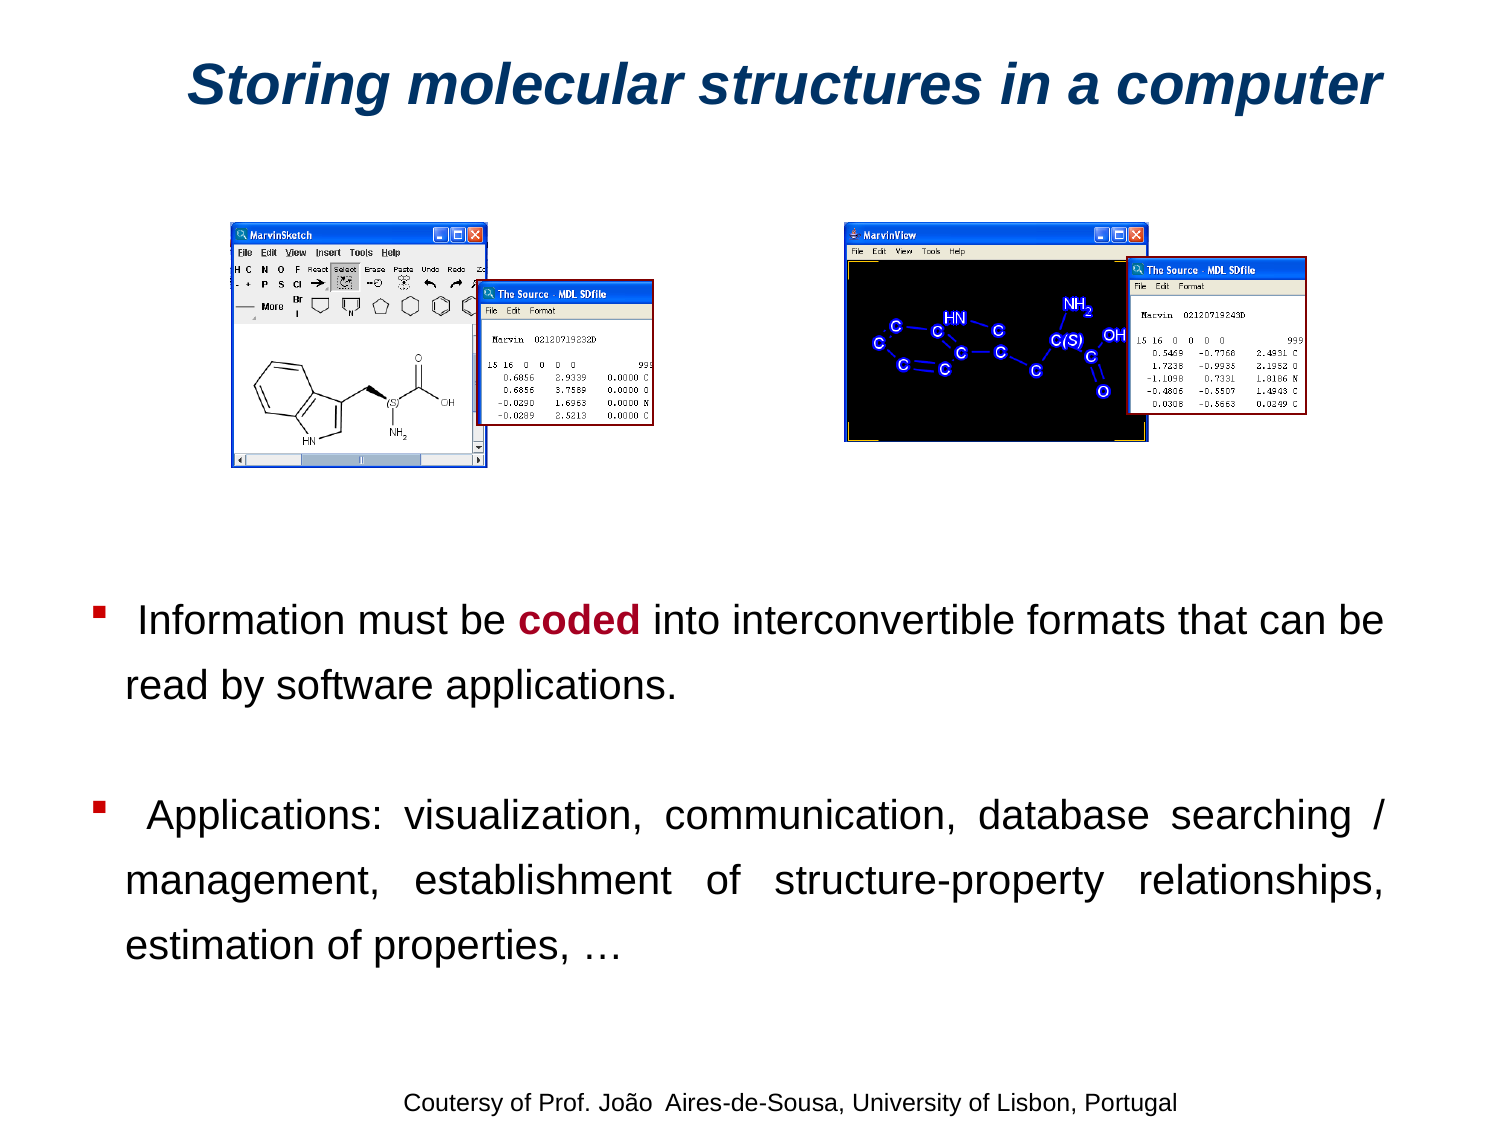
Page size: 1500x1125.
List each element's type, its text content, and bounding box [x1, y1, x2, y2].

text_box Storing molecular structures in a computer [112, 47, 1459, 126]
picture [844, 221, 1306, 442]
text_box Coutersy of Prof. João Aires-de-Sousa, University of Lisbon, Portugal [388, 1079, 1194, 1125]
picture [229, 221, 653, 469]
text_box Information must be coded into interconvertible formats that can be read by software applications. Applications: visualization, communication, database searching / management, establishment of structure-property relationships, estimation of properties, … [75, 570, 1400, 976]
